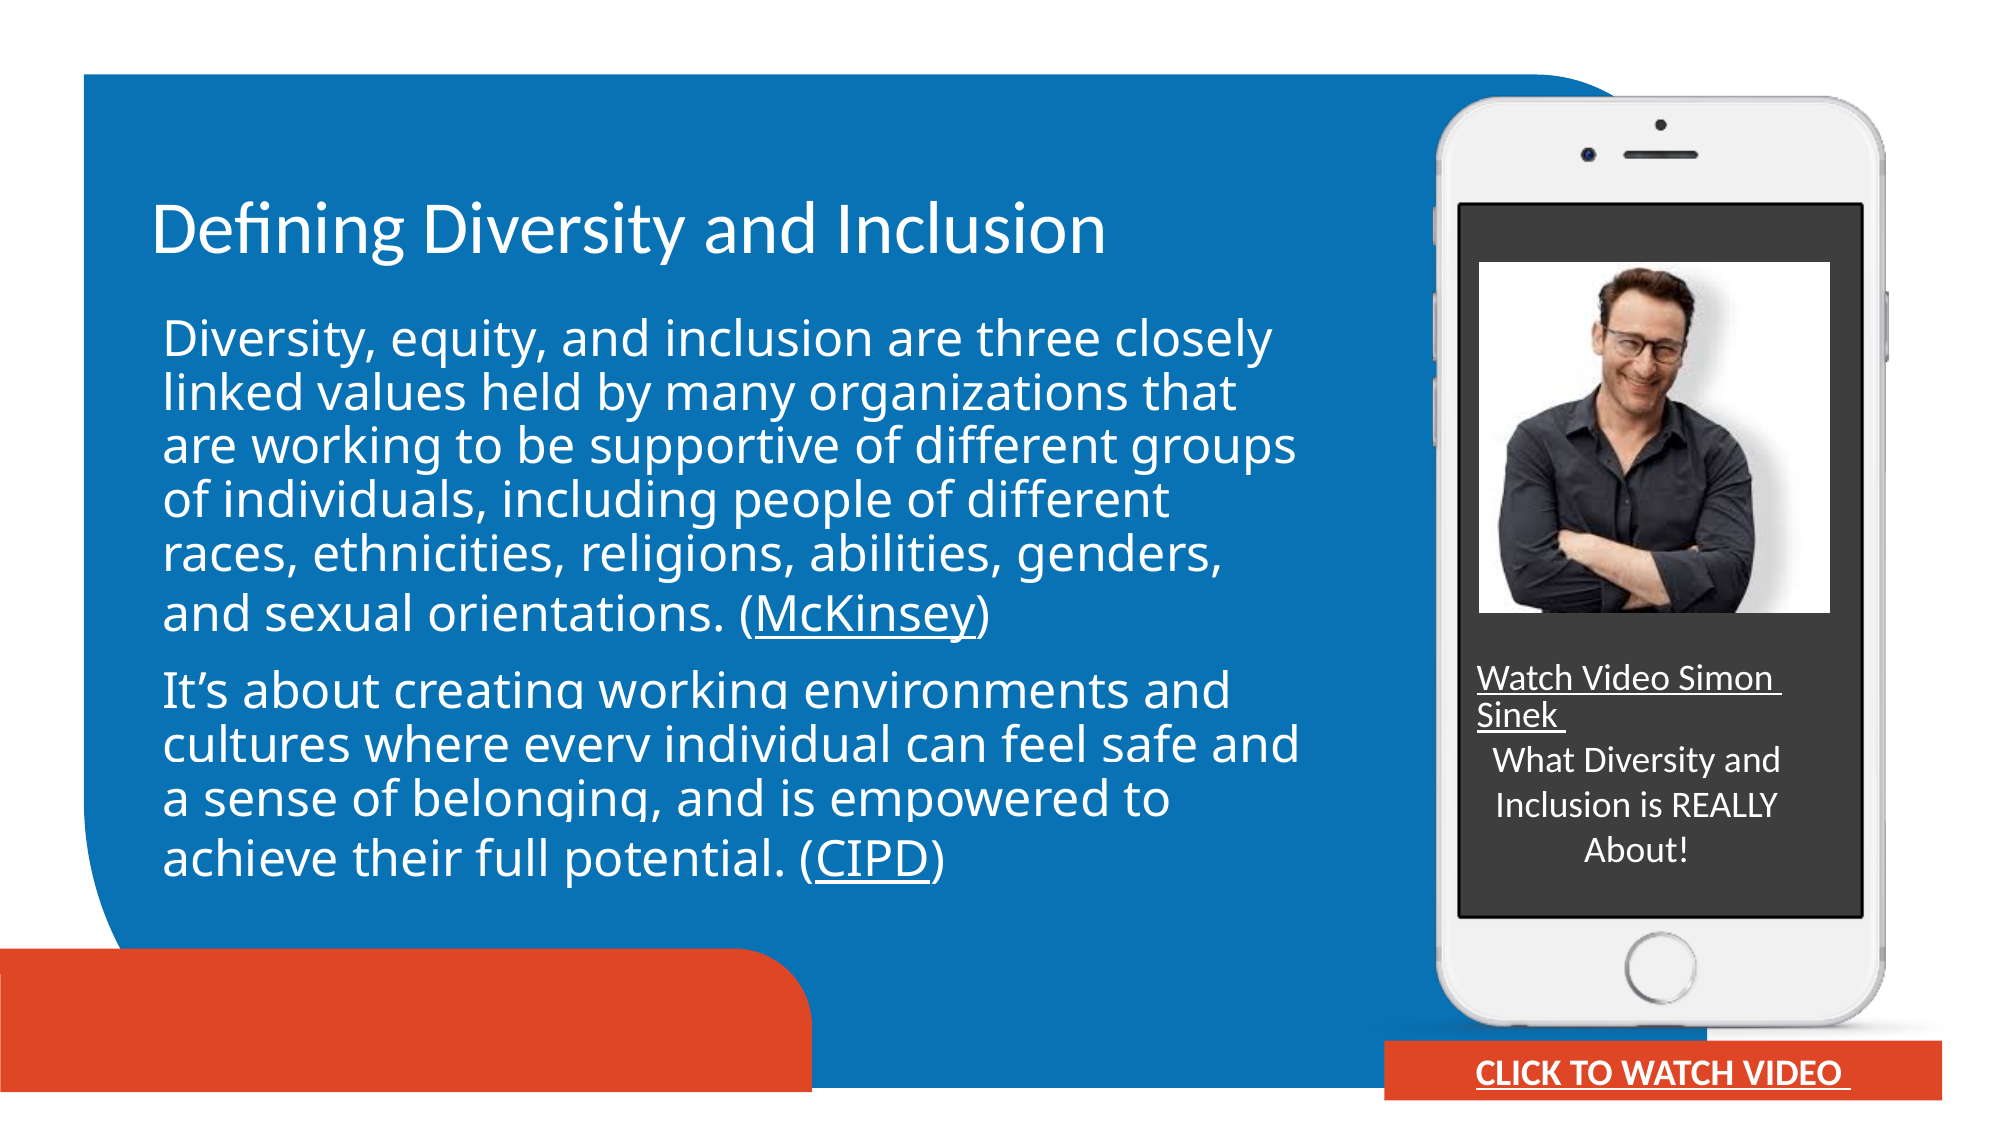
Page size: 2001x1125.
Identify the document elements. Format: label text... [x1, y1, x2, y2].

list Defining Diversity and Inclusion [137, 181, 1332, 344]
list Diversity, equity, and inclusion are three closely linked values held by many organizations that are working to be supportive of different groups of individuals, including people of different races, ethnicities, religions, abilities, genders, and sexual orientations. (McKinsey) It’s about creating working environments and cultures where every individual can feel safe and a sense of belonging, and is empowered to achieve their full potential. (CIPD) [147, 344, 1332, 846]
picture [1328, 37, 2000, 1088]
text_box CLICK TO WATCH VIDEO [1384, 1040, 1943, 1101]
text_box Watch Video Simon Sinek What Diversity and Inclusion is REALLY About! [1461, 645, 1812, 840]
